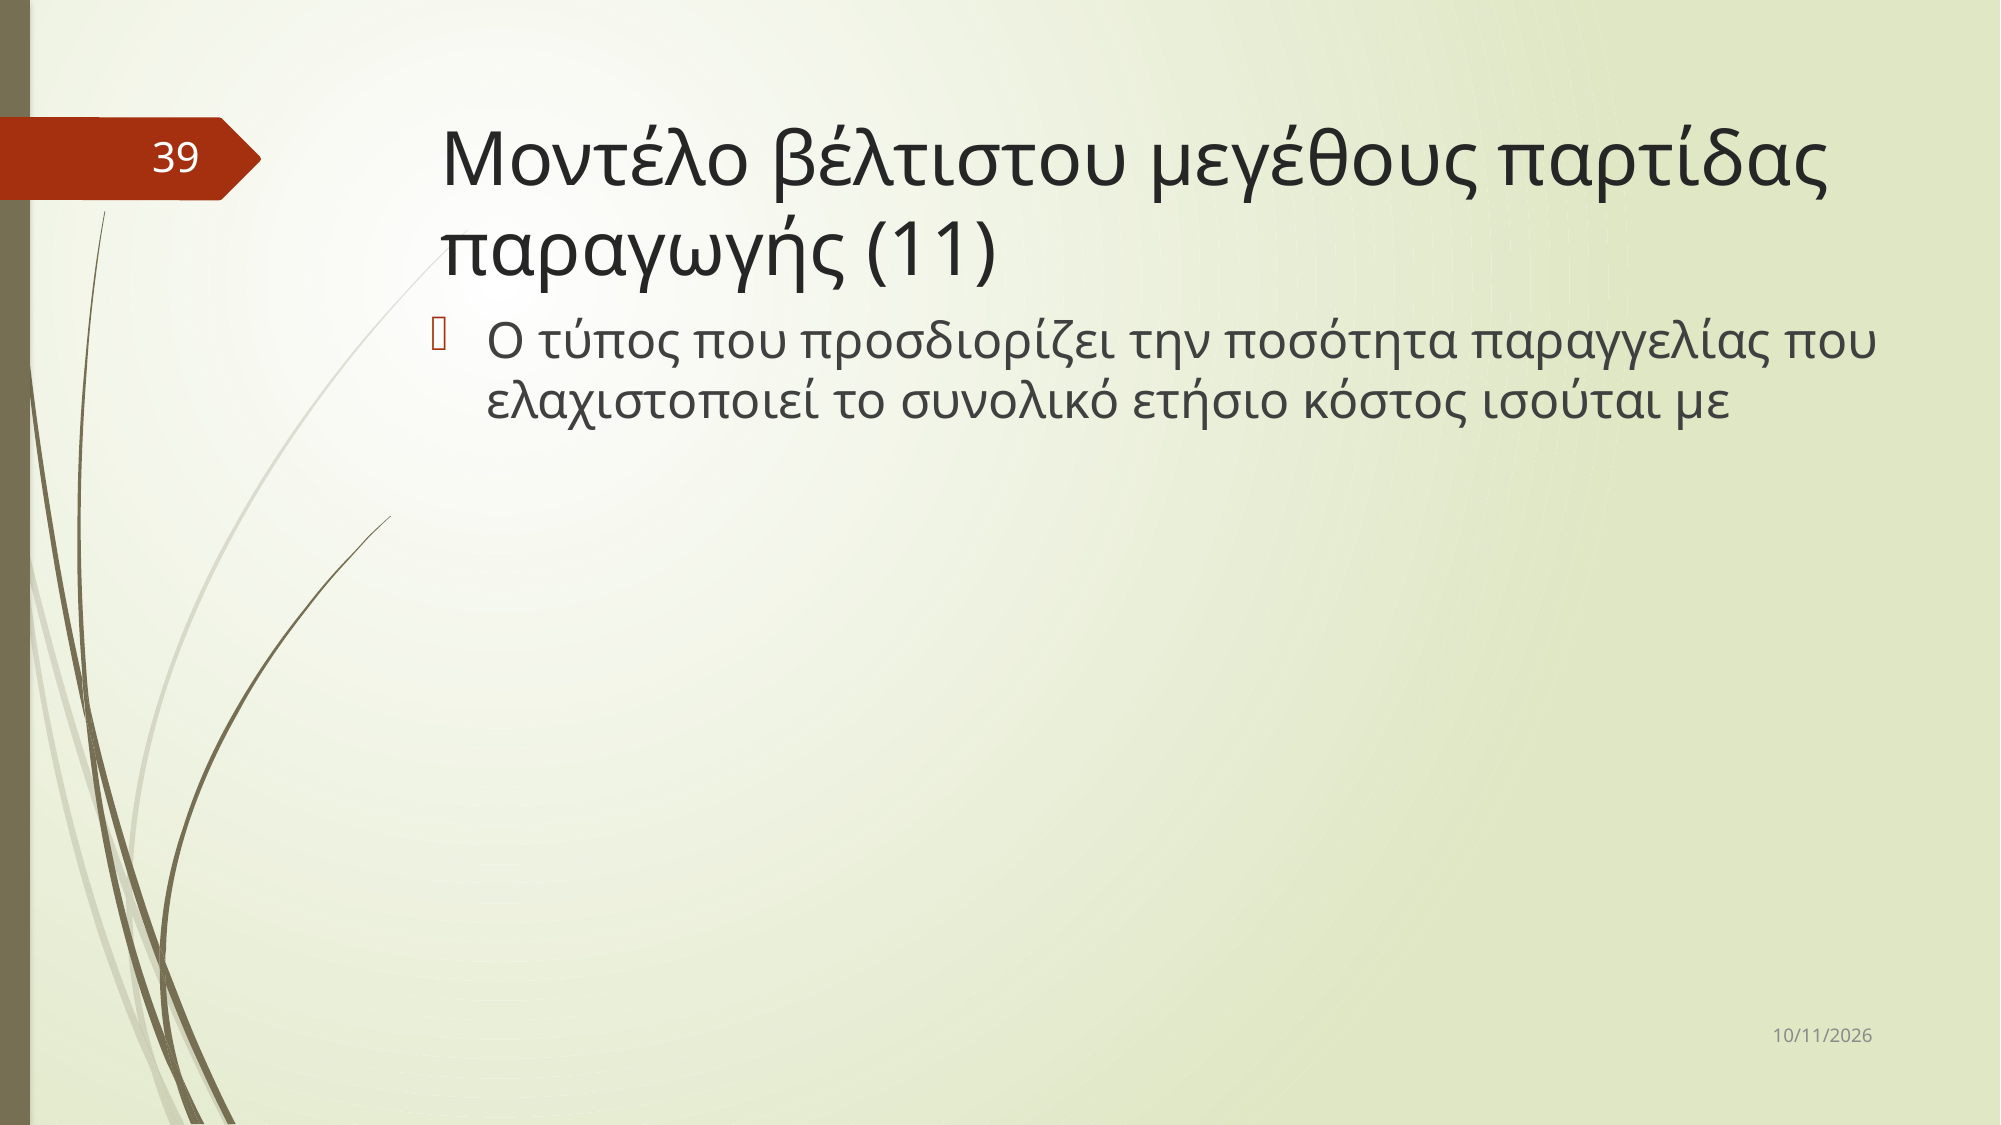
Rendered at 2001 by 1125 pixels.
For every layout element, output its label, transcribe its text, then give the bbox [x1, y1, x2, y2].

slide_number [1699, 1005, 1888, 1067]
slide_number 39 [87, 129, 216, 190]
title Μοντέλο βέλτιστου μεγέθους παρτίδας παραγωγής (11) [425, 102, 1888, 313]
